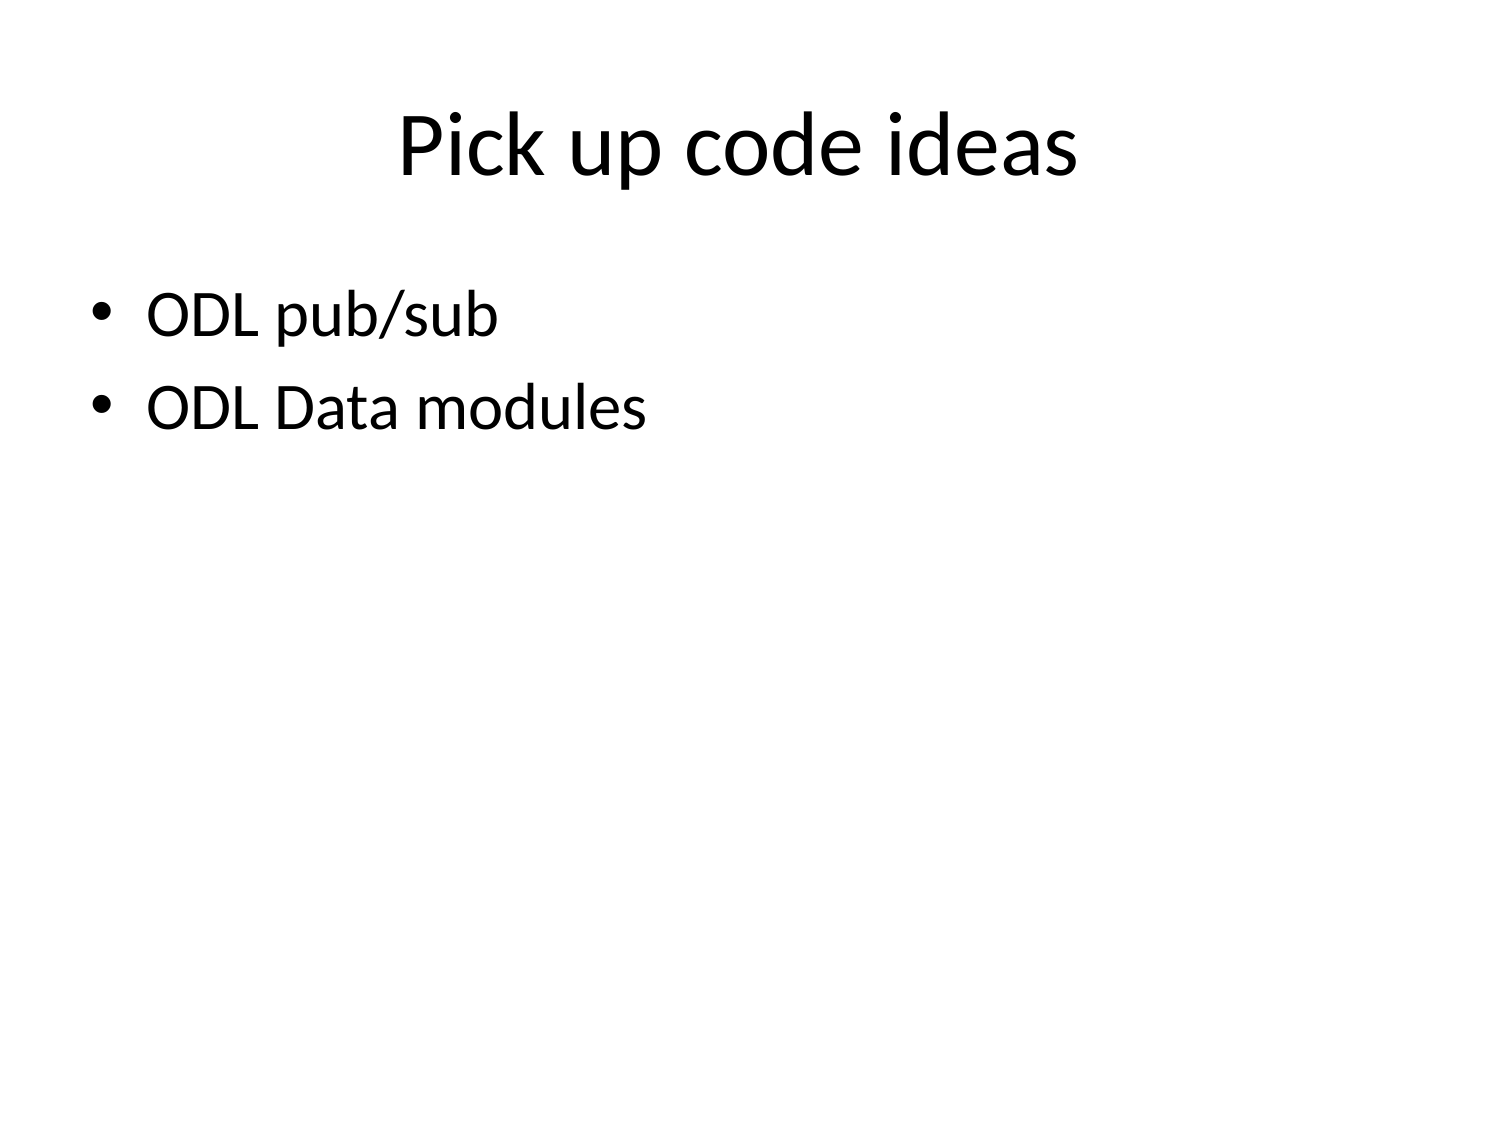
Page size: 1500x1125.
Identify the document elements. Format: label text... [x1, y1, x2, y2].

title Pick up code ideas [75, 45, 1425, 233]
list ODL pub/sub ODL Data modules [75, 262, 1425, 1005]
